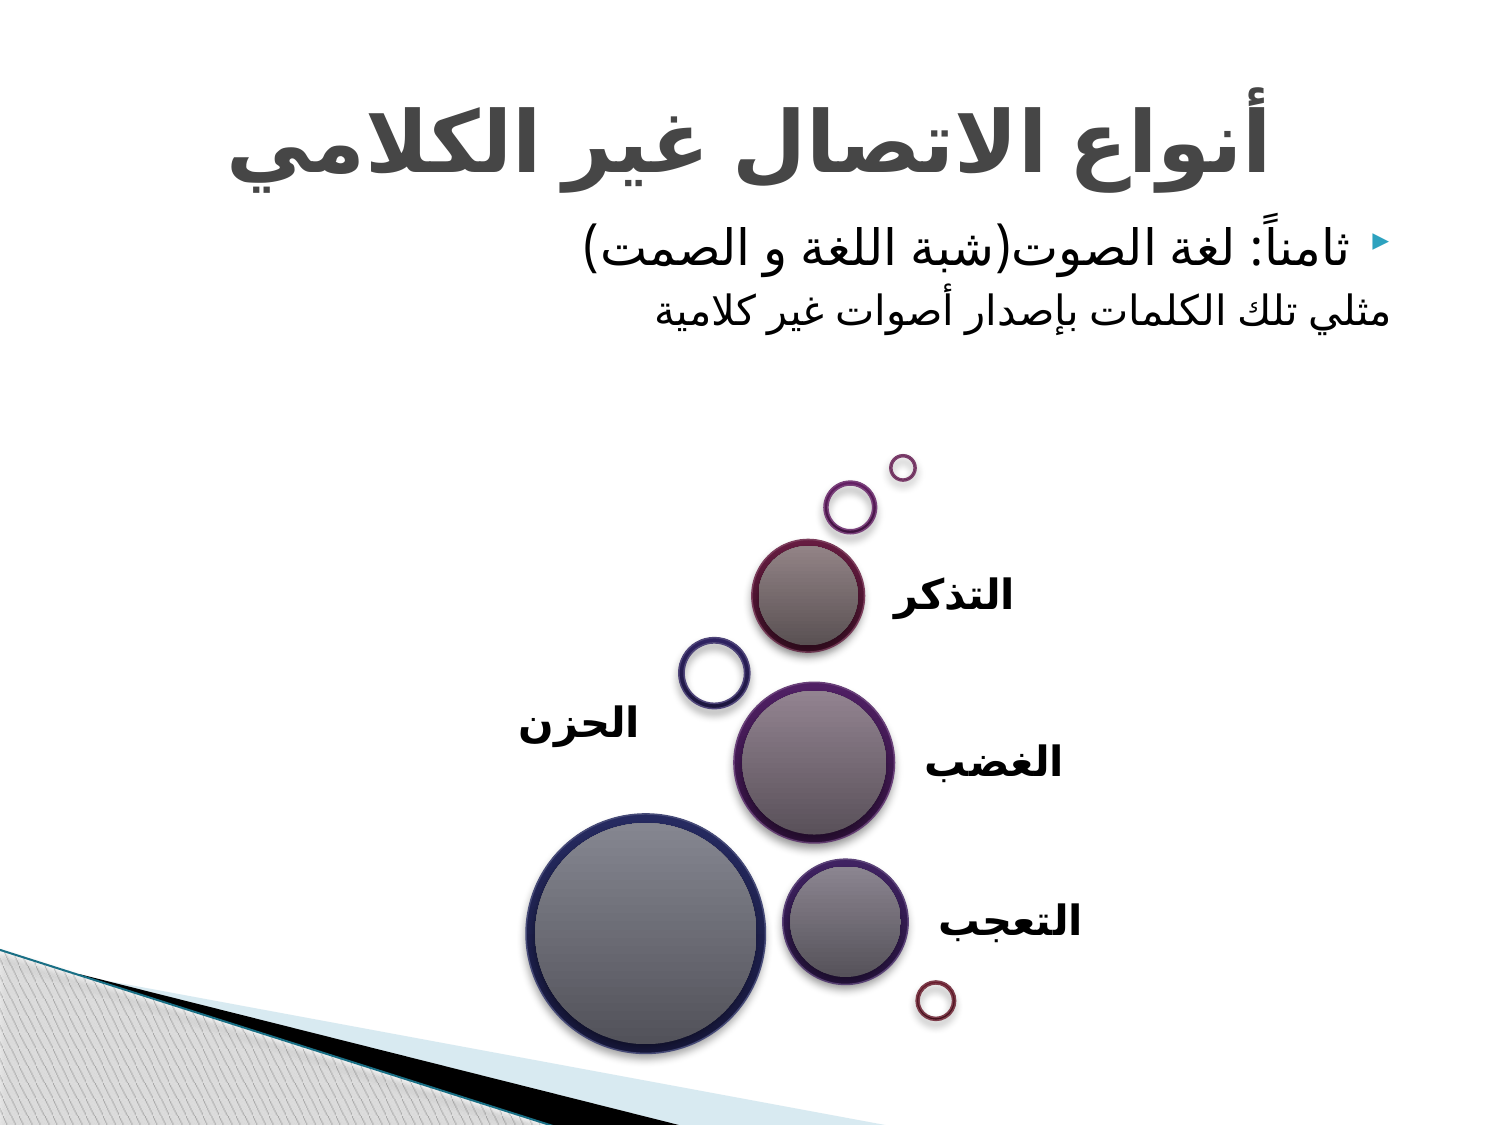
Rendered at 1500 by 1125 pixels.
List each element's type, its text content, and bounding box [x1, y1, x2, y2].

title أنواع الاتصال غير الكلامي [75, 45, 1425, 233]
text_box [289, 420, 1290, 1088]
list ثامناً: لغة الصوت(شبة اللغة و الصمت) مثلي تلك الكلمات بإصدار أصوات غير كلامية [75, 233, 1425, 951]
